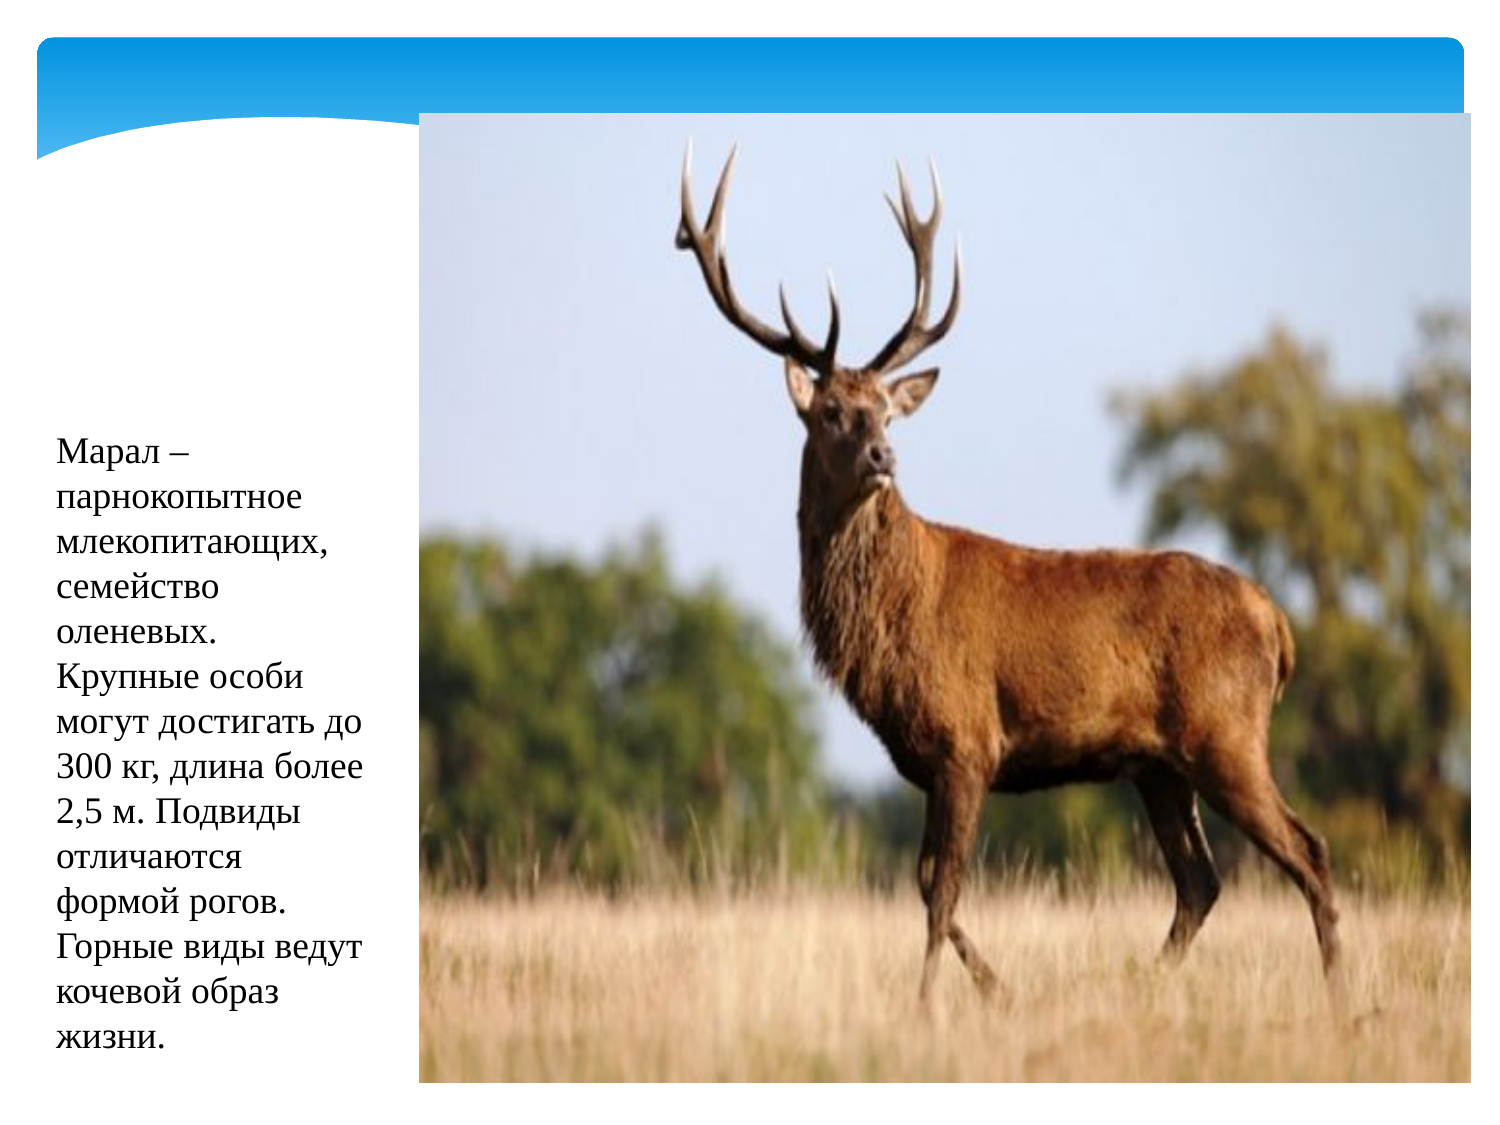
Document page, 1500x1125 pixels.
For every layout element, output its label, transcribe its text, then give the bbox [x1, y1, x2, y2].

picture [418, 113, 1471, 1083]
text_box Марал – парнокопытное млекопитающих, семейство оленевых. Крупные особи могут достигать до 300 кг, длина более 2,5 м. Подвиды отличаются формой рогов. Горные виды ведут кочевой образ жизни. [41, 418, 384, 1064]
